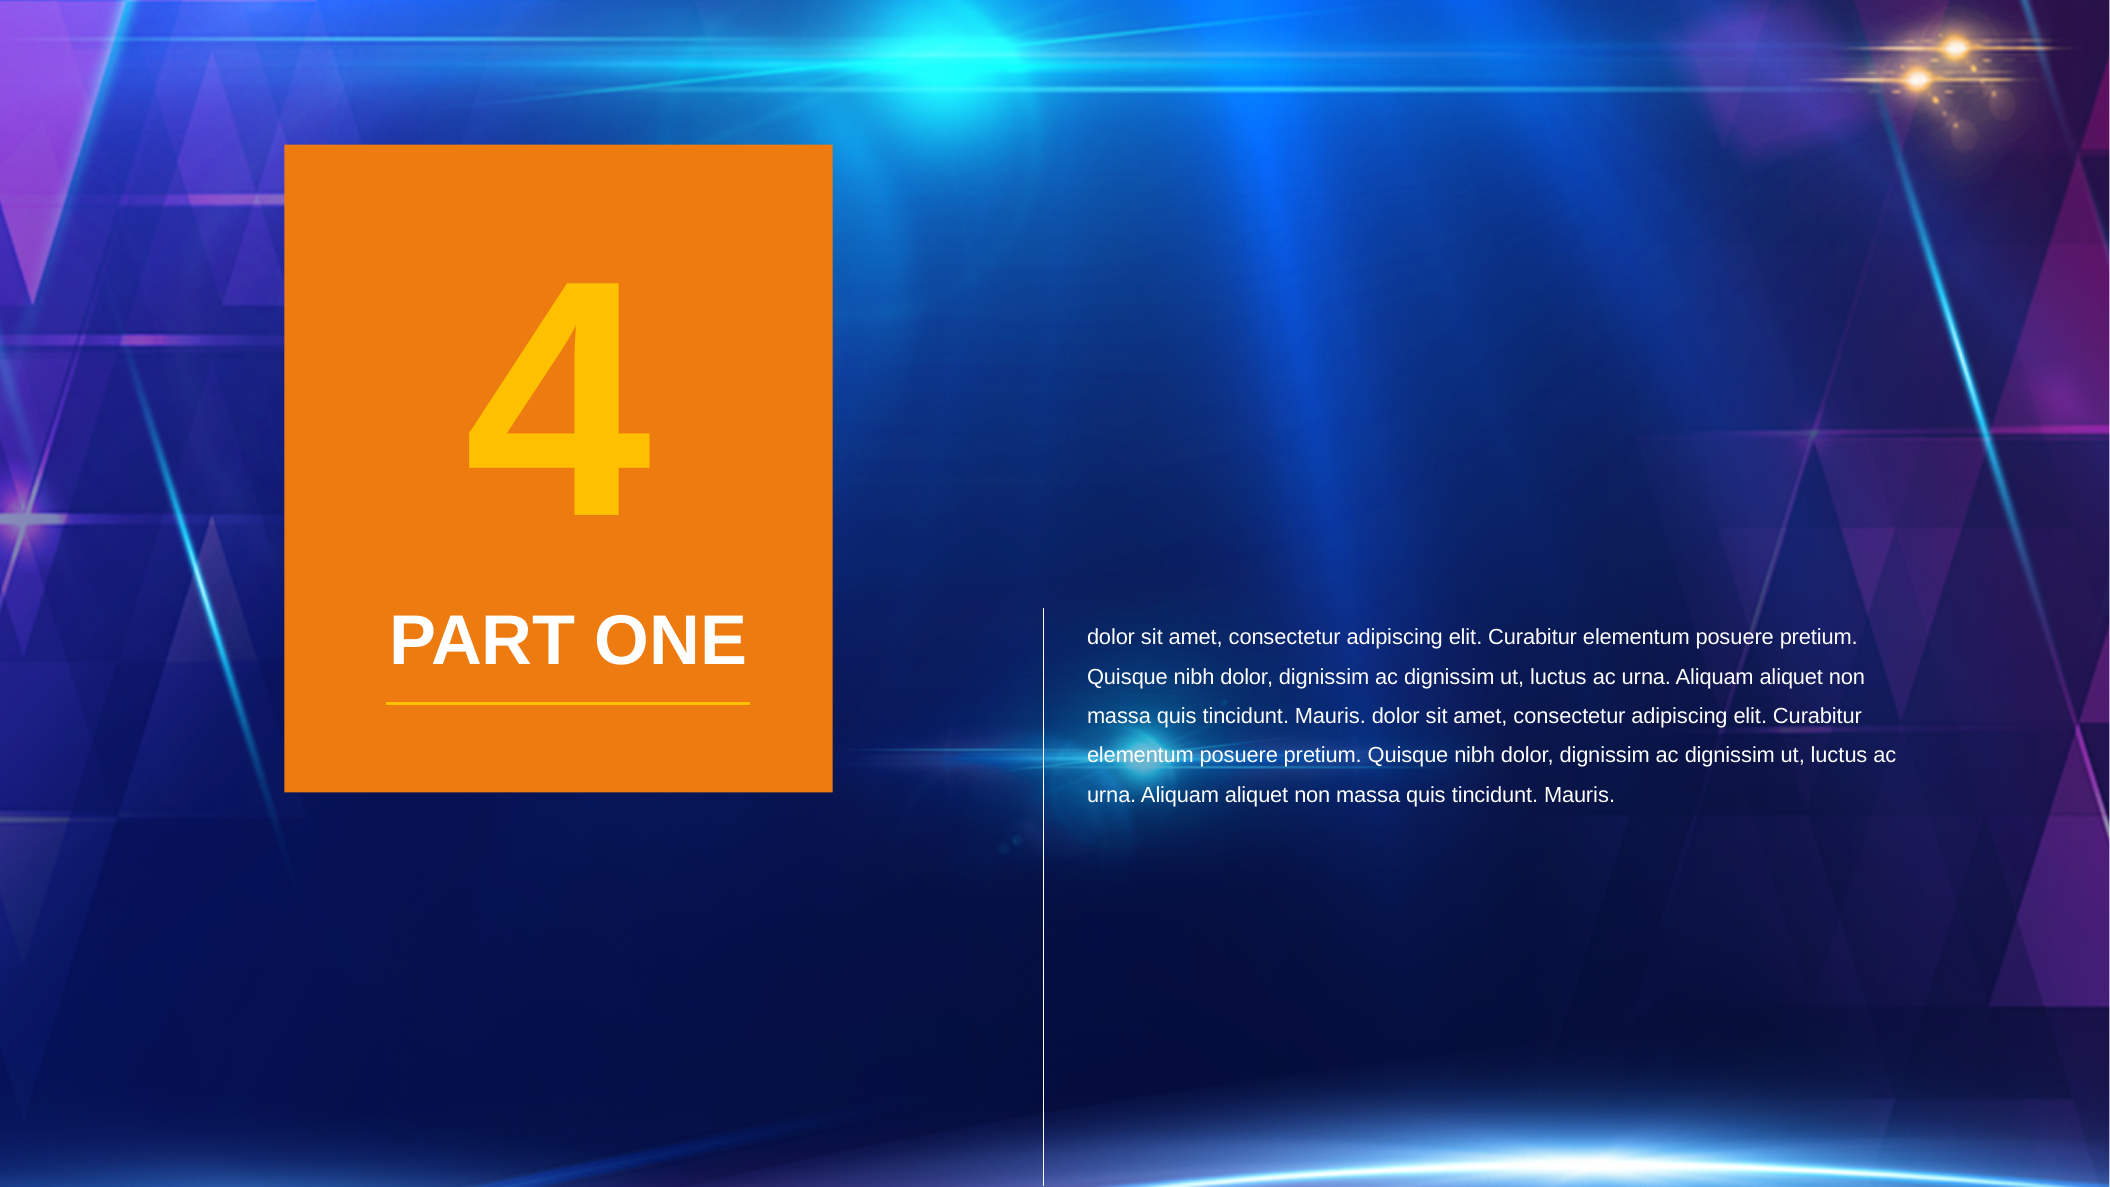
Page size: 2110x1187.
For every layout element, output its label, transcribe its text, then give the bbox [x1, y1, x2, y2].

text_box dolor sit amet, consectetur adipiscing elit. Curabitur elementum posuere pretium. Quisque nibh dolor, dignissim ac dignissim ut, luctus ac urna. Aliquam aliquet non massa quis tincidunt. Mauris. dolor sit amet, consectetur adipiscing elit. Curabitur elementum posuere pretium. Quisque nibh dolor, dignissim ac dignissim ut, luctus ac urna. Aliquam aliquet non massa quis tincidunt. Mauris. [1071, 602, 1941, 818]
picture [0, 0, 2110, 1187]
text_box PART ONE [314, 574, 823, 699]
text_box [283, 144, 834, 793]
text_box 4 [449, 171, 667, 574]
